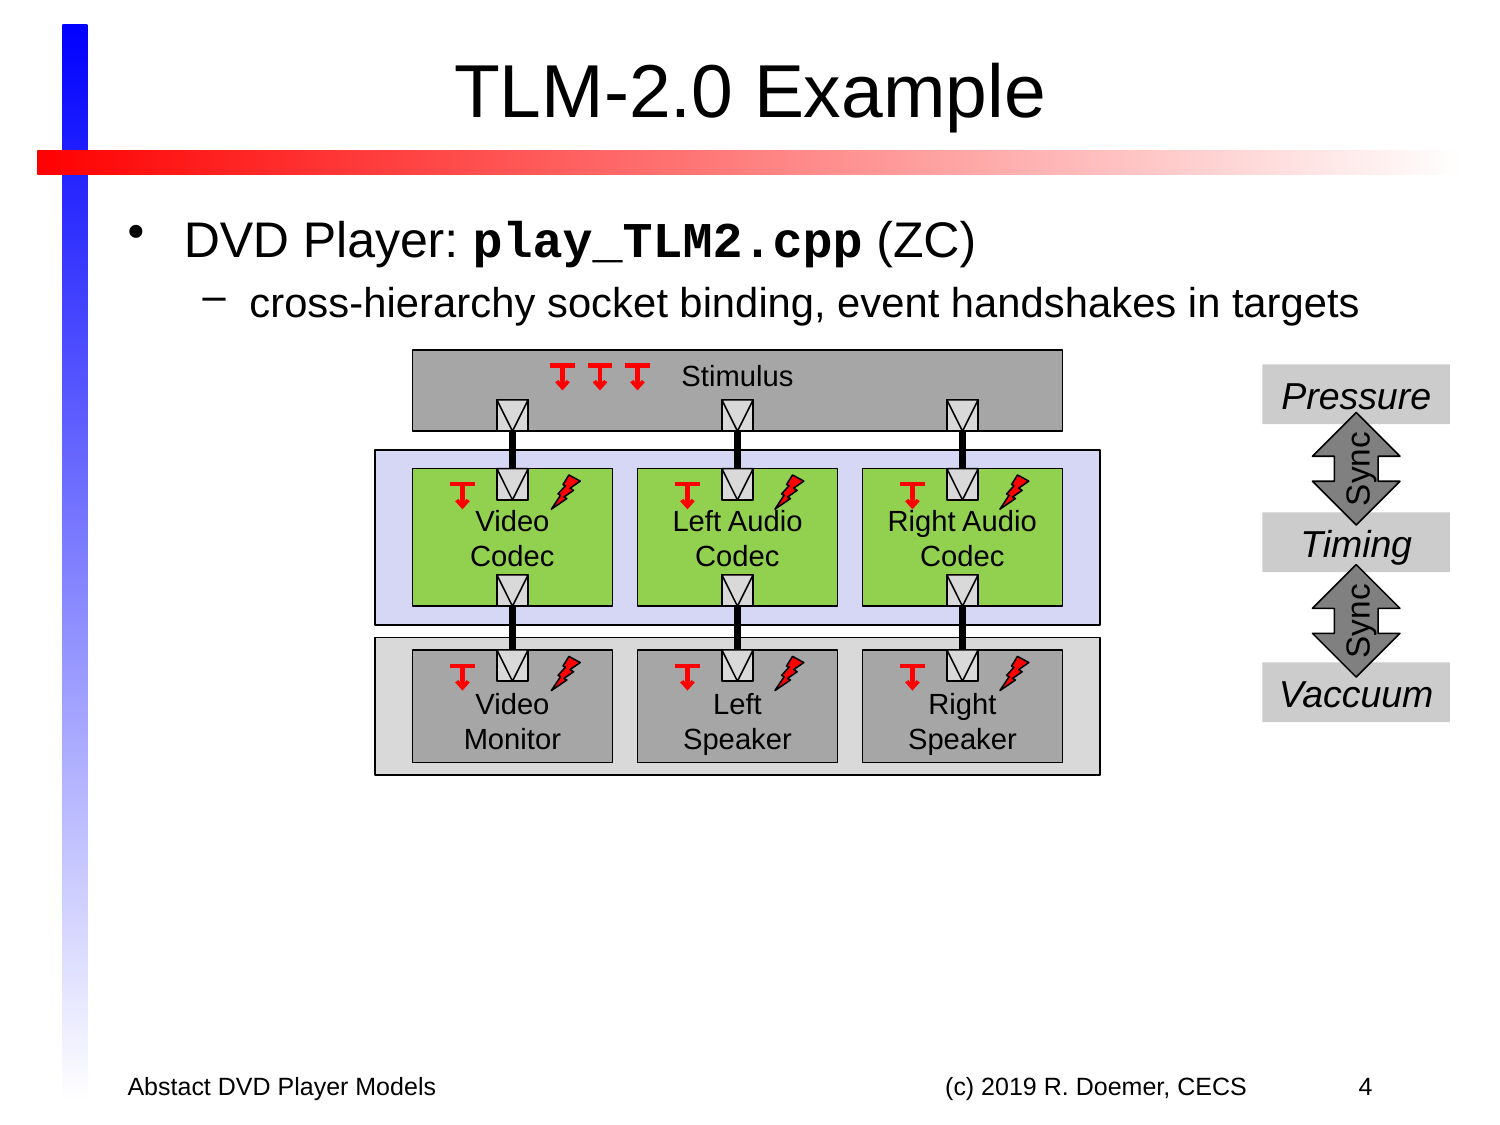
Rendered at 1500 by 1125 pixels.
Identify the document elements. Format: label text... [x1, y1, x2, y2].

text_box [674, 665, 701, 691]
text_box Vaccuum [1262, 662, 1450, 723]
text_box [449, 665, 476, 691]
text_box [946, 649, 979, 682]
text_box Pressure [1262, 364, 1450, 425]
slide_number 4 [1287, 1062, 1388, 1100]
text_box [496, 574, 529, 607]
text_box Timing [1262, 512, 1450, 573]
slide_number Abstact DVD Player Models [112, 1062, 774, 1100]
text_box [674, 484, 701, 510]
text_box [496, 468, 529, 501]
title TLM-2.0 Example [112, 24, 1388, 150]
text_box [774, 474, 804, 510]
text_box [721, 649, 754, 682]
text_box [587, 365, 613, 391]
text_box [899, 484, 926, 510]
text_box Right Audio Codec [862, 468, 1063, 607]
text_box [496, 399, 529, 432]
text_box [496, 649, 529, 682]
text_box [946, 574, 979, 607]
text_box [624, 365, 651, 391]
text_box [999, 656, 1029, 691]
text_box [899, 665, 926, 691]
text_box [549, 365, 576, 391]
text_box Video Codec [412, 468, 613, 607]
text_box Stimulus [412, 349, 1063, 432]
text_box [946, 468, 979, 501]
text_box [551, 474, 581, 510]
text_box [999, 474, 1029, 510]
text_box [721, 468, 754, 501]
text_box Left Speaker [637, 650, 838, 763]
list DVD Player: play_TLM2.cpp (ZC) cross-hierarchy socket binding, event handshakes in targets [112, 200, 1388, 1025]
text_box [774, 656, 804, 691]
text_box Left Audio Codec [637, 468, 838, 607]
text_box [946, 399, 979, 432]
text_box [721, 574, 754, 607]
text_box Sync [1312, 564, 1400, 678]
text_box Sync [1312, 412, 1400, 526]
footer (c) 2019 R. Doemer, CECS [774, 1062, 1263, 1100]
text_box [551, 656, 581, 691]
text_box Video Monitor [412, 650, 613, 763]
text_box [449, 484, 476, 510]
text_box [721, 399, 754, 432]
text_box Right Speaker [862, 650, 1063, 763]
